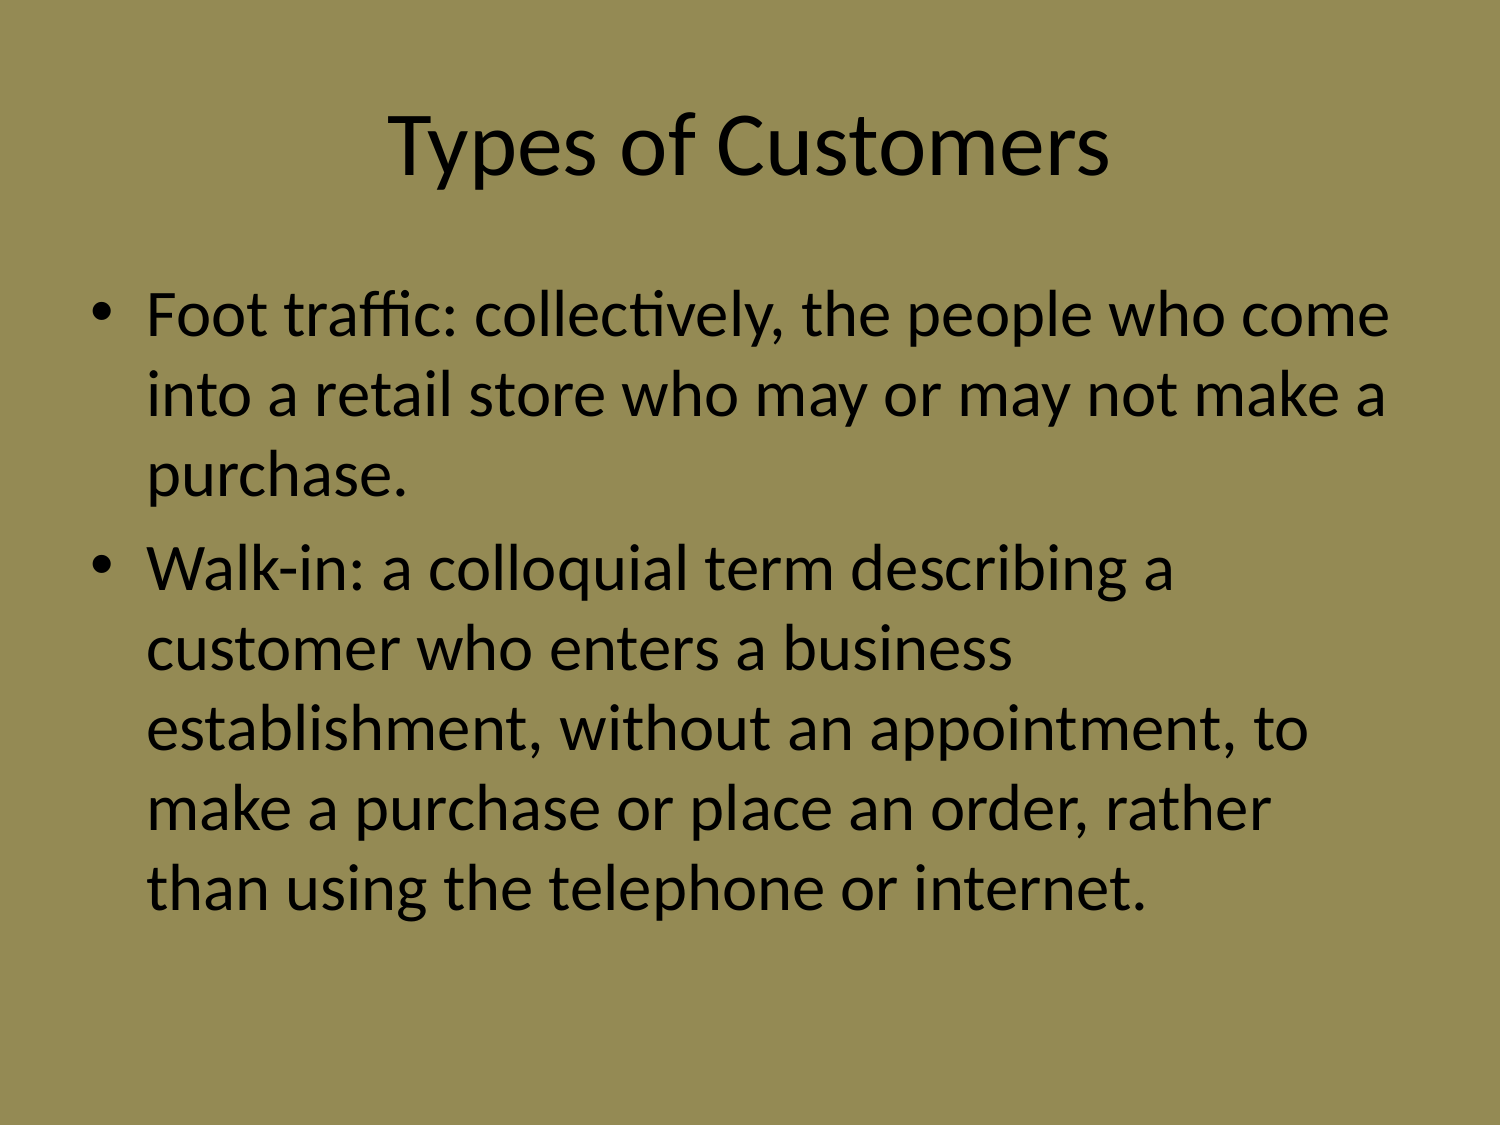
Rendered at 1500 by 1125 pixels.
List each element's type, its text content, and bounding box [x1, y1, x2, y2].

list Foot traffic: collectively, the people who come into a retail store who may or may not make a purchase. Walk-in: a colloquial term describing a customer who enters a business establishment, without an appointment, to make a purchase or place an order, rather than using the telephone or internet. [75, 262, 1425, 1005]
title Types of Customers [75, 45, 1425, 233]
